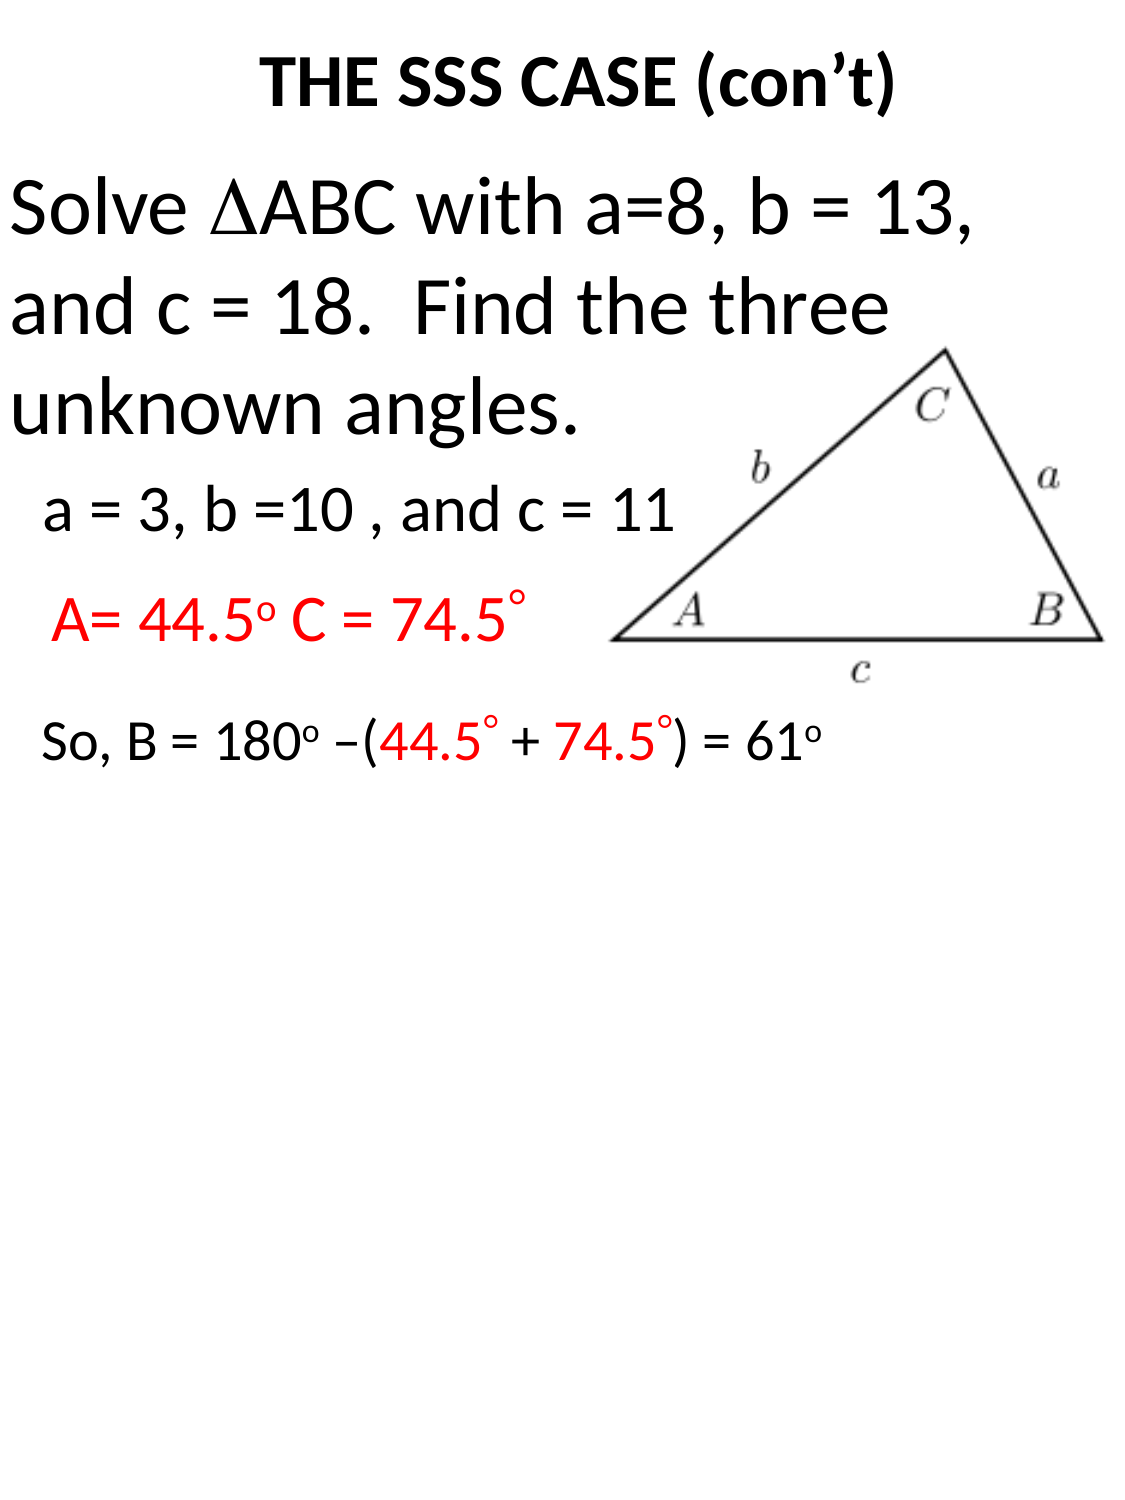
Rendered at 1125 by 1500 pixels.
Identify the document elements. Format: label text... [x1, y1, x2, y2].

text_box Solve ABC with a=8, b = 13, and c = 18. Find the three unknown angles. [0, 143, 1125, 459]
picture [597, 323, 1125, 706]
text_box THE SSS CASE (con’t) [244, 23, 914, 129]
text_box So, B = 180o –(44.5 + 74.5) = 61o [26, 694, 837, 780]
text_box a = 3, b =10 , and c = 11 [27, 459, 592, 553]
text_box A= 44.5o C = 74.5 [36, 566, 541, 662]
